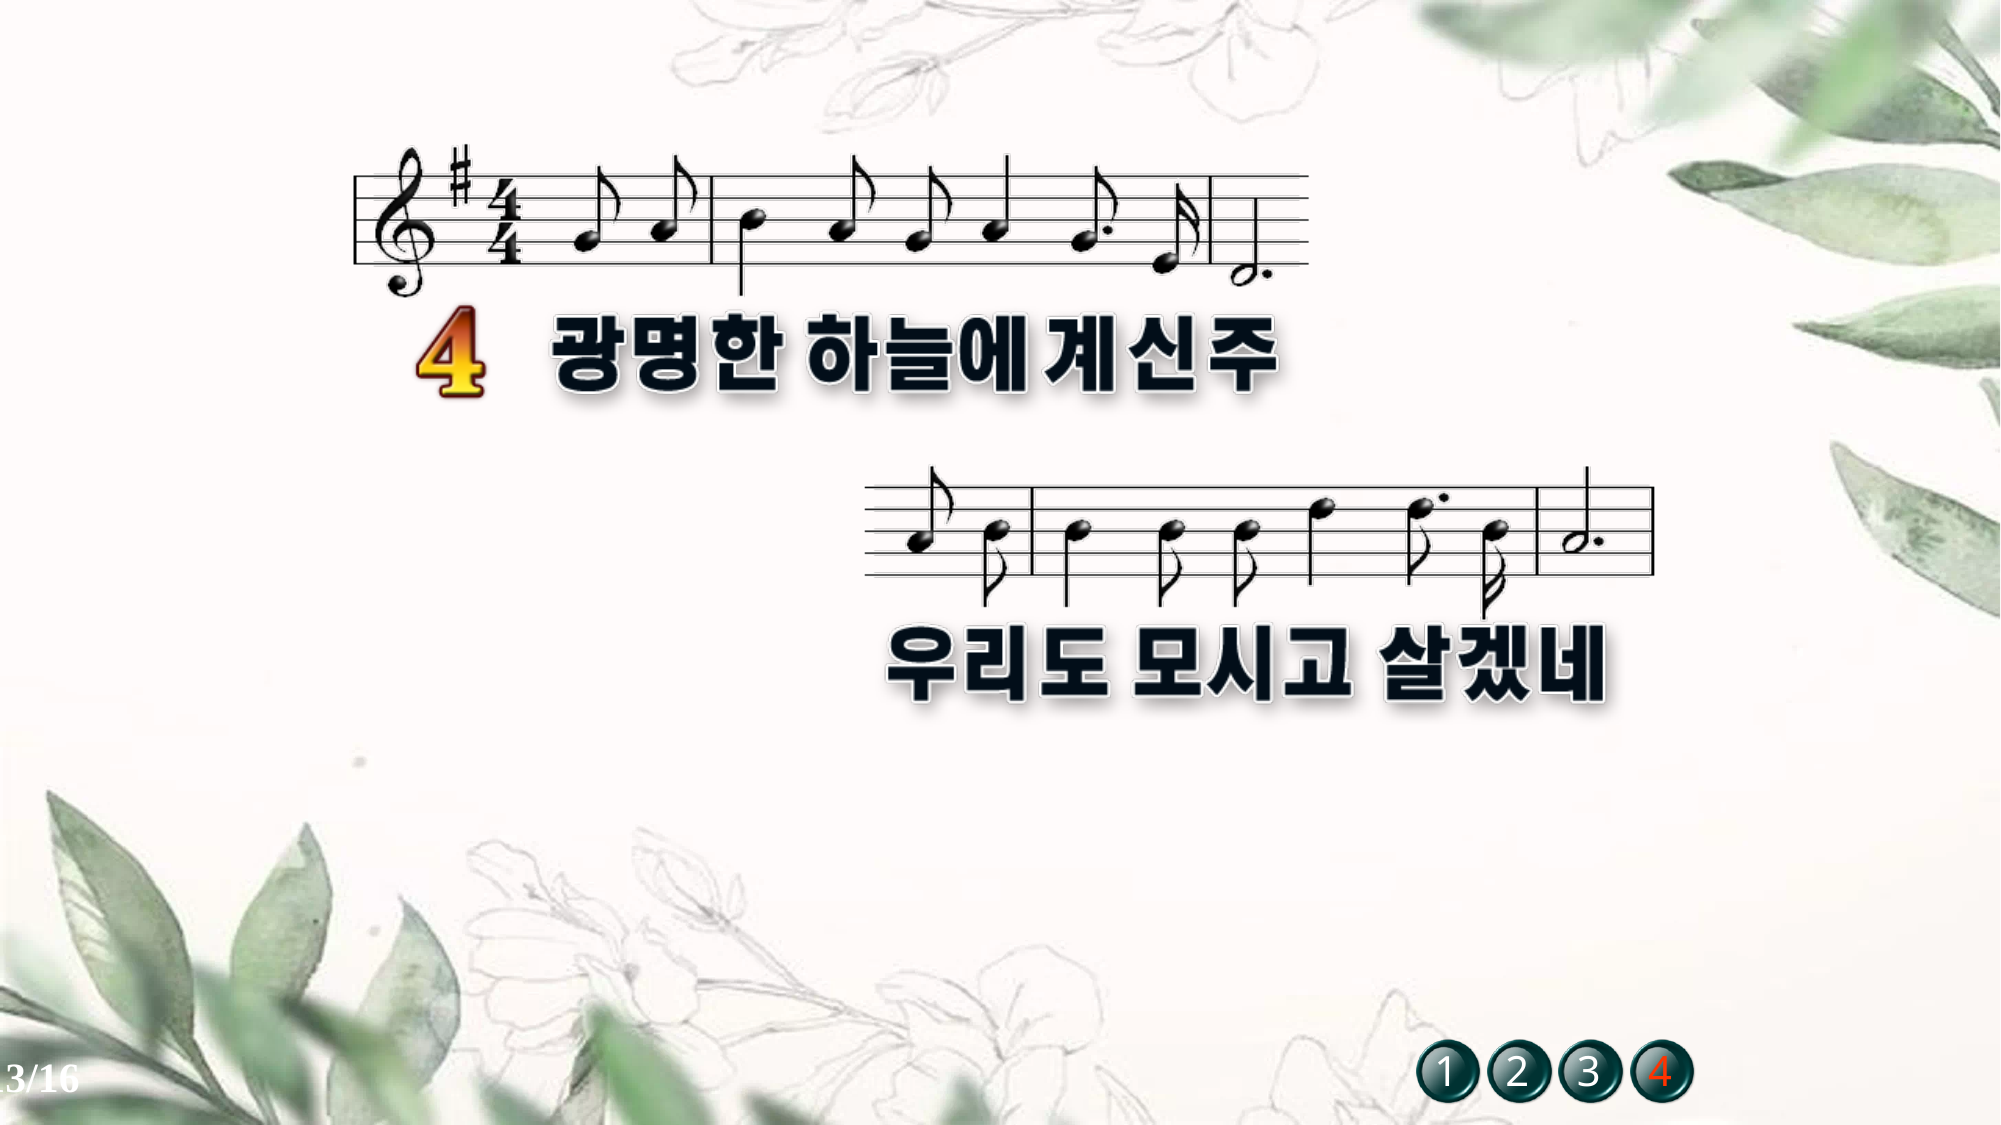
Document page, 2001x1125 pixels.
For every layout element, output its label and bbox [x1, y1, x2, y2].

text_box [1484, 1035, 1555, 1106]
picture [0, 0, 2001, 1125]
text_box [1413, 1035, 1484, 1106]
text_box [1555, 1035, 1626, 1106]
text_box [1627, 1035, 1697, 1106]
